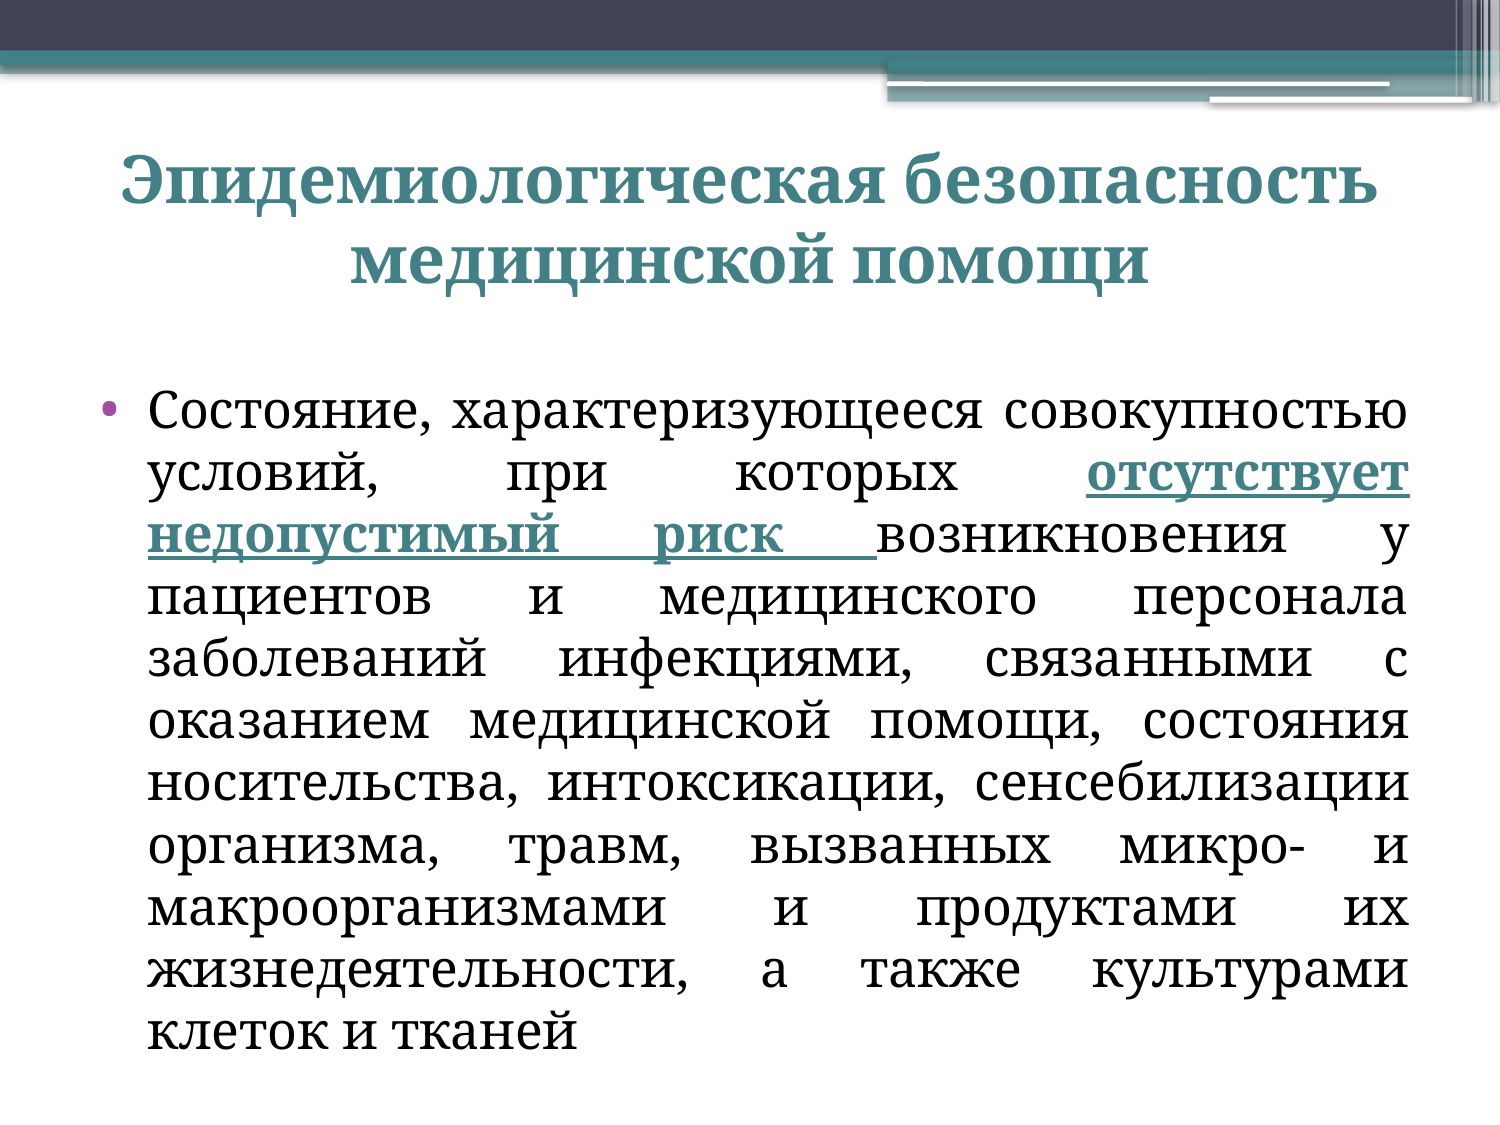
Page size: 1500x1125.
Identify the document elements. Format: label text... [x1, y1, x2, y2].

list Состояние, характеризующееся совокупностью условий, при которых отсутствует недопустимый риск возникновения у пациентов и медицинского персонала заболеваний инфекциями, связанными с оказанием медицинской помощи, состояния носительства, интоксикации, сенсебилизации организма, травм, вызванных микро- и макроорганизмами и продуктами их жизнедеятельности, а также культурами клеток и тканей [75, 368, 1425, 1079]
title Эпидемиологическая безопасность медицинской помощи [75, 128, 1425, 305]
